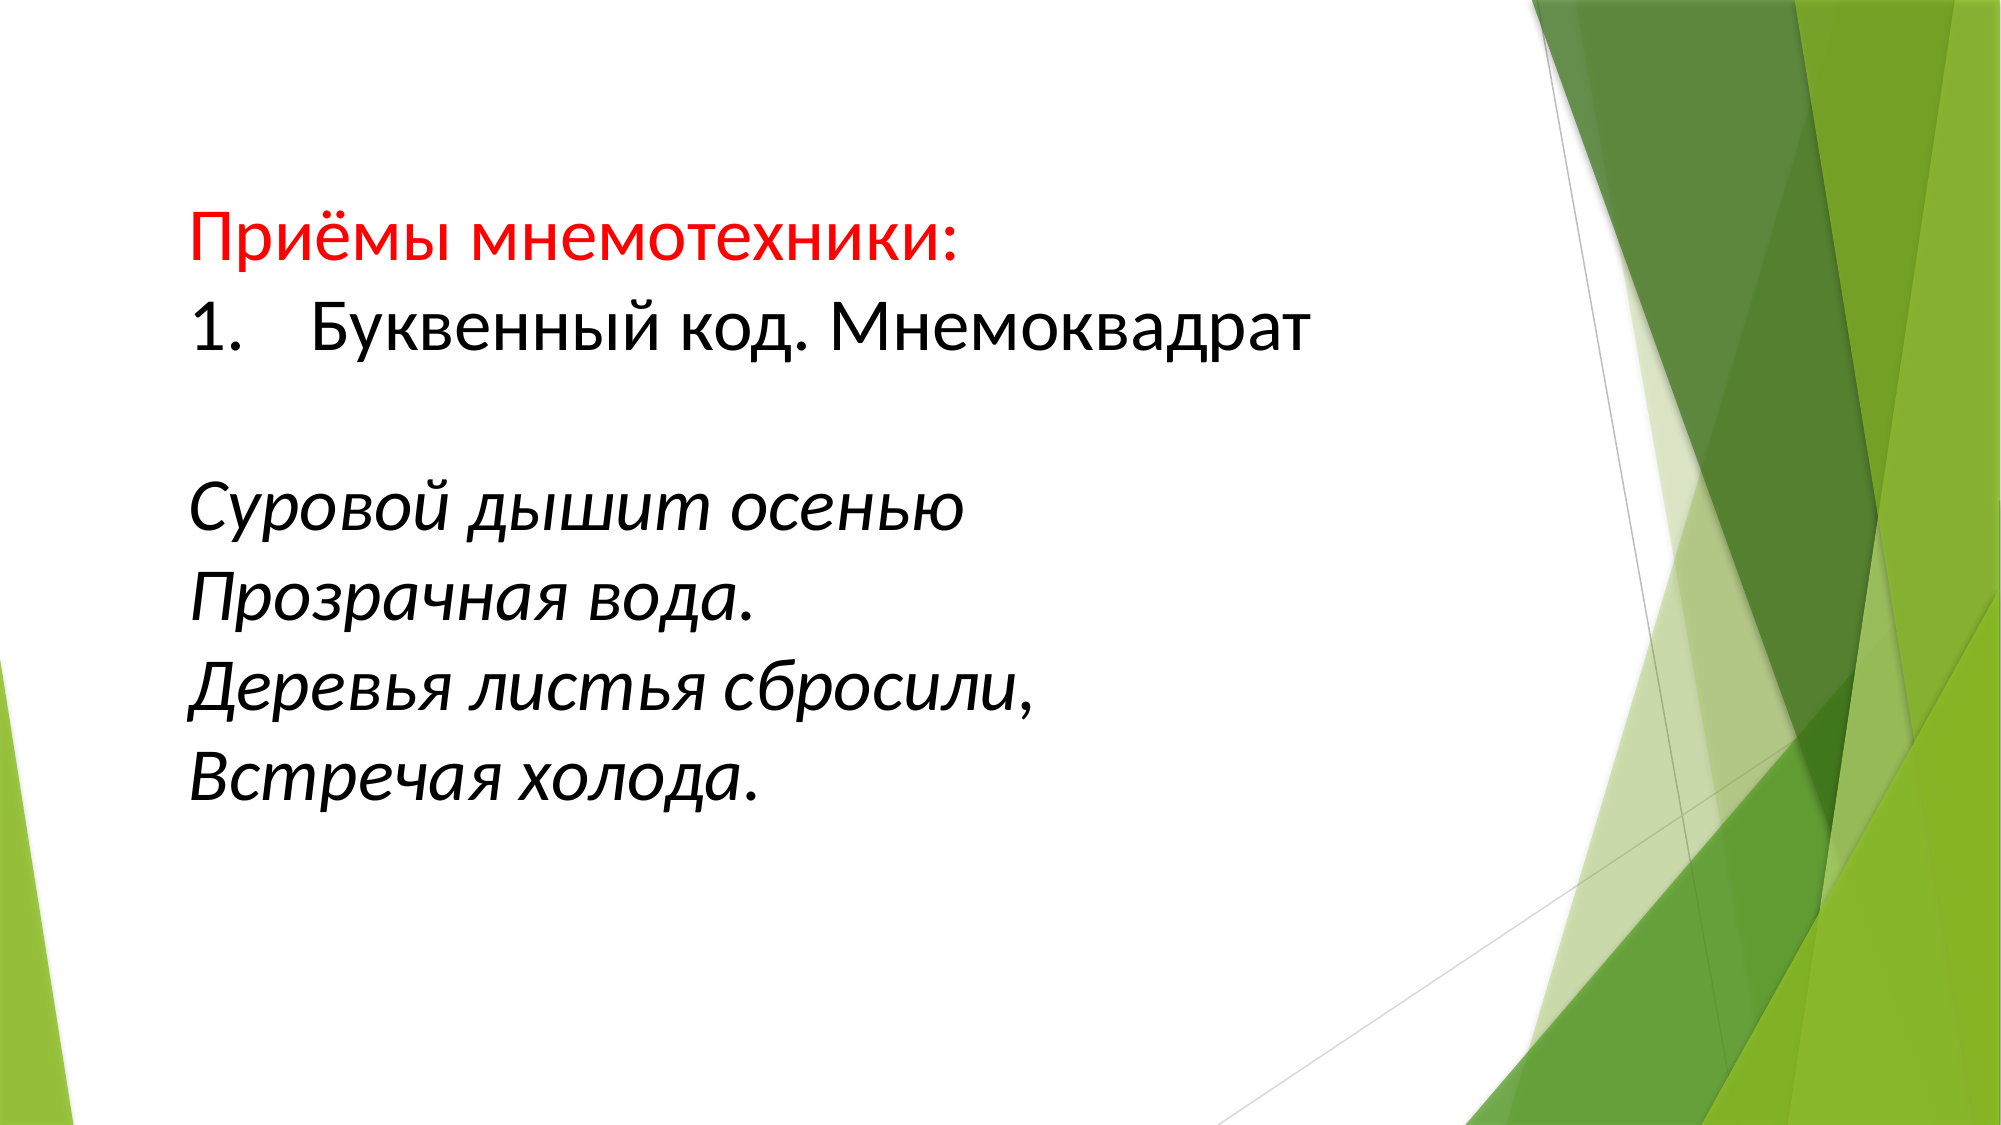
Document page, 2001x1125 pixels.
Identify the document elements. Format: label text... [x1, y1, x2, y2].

text_box Приёмы мнемотехники: Буквенный код. Мнемоквадрат Суровой дышит осенью Прозрачная вода. Деревья листья сбросили, Встречая холода. [173, 178, 1598, 1093]
